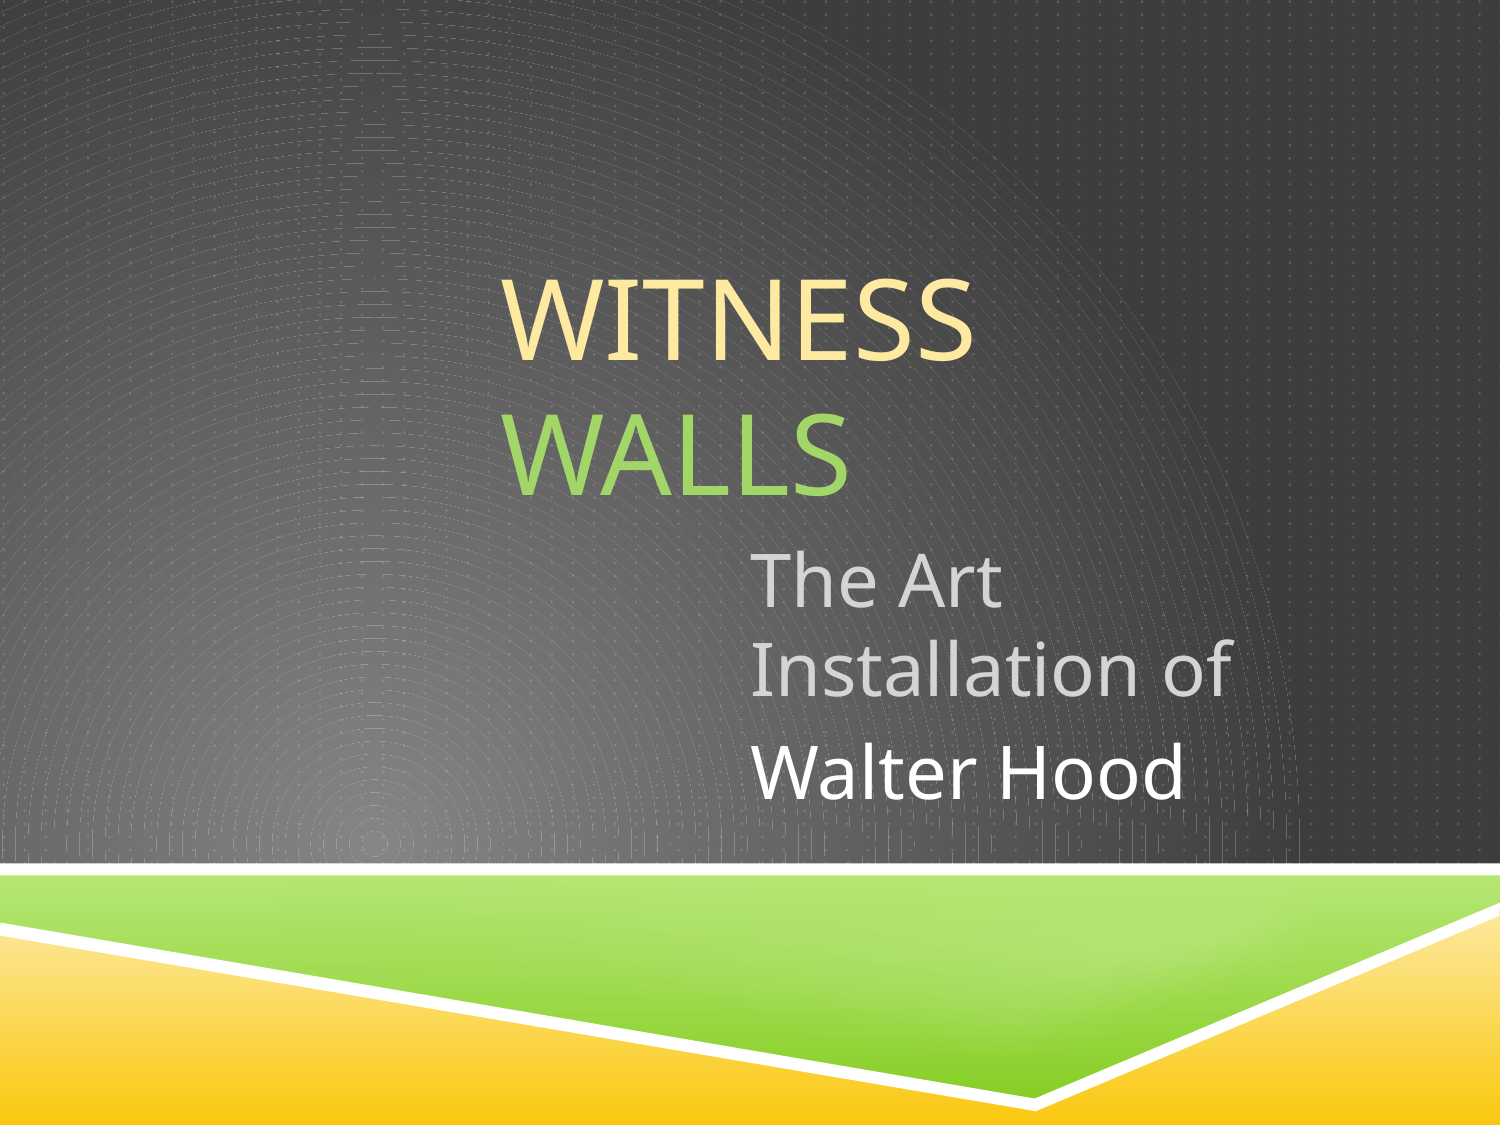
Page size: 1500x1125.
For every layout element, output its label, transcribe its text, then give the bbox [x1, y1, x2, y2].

subtitle The Art Installation of Walter Hood [750, 525, 1388, 825]
title Witness Walls [500, 275, 1388, 525]
